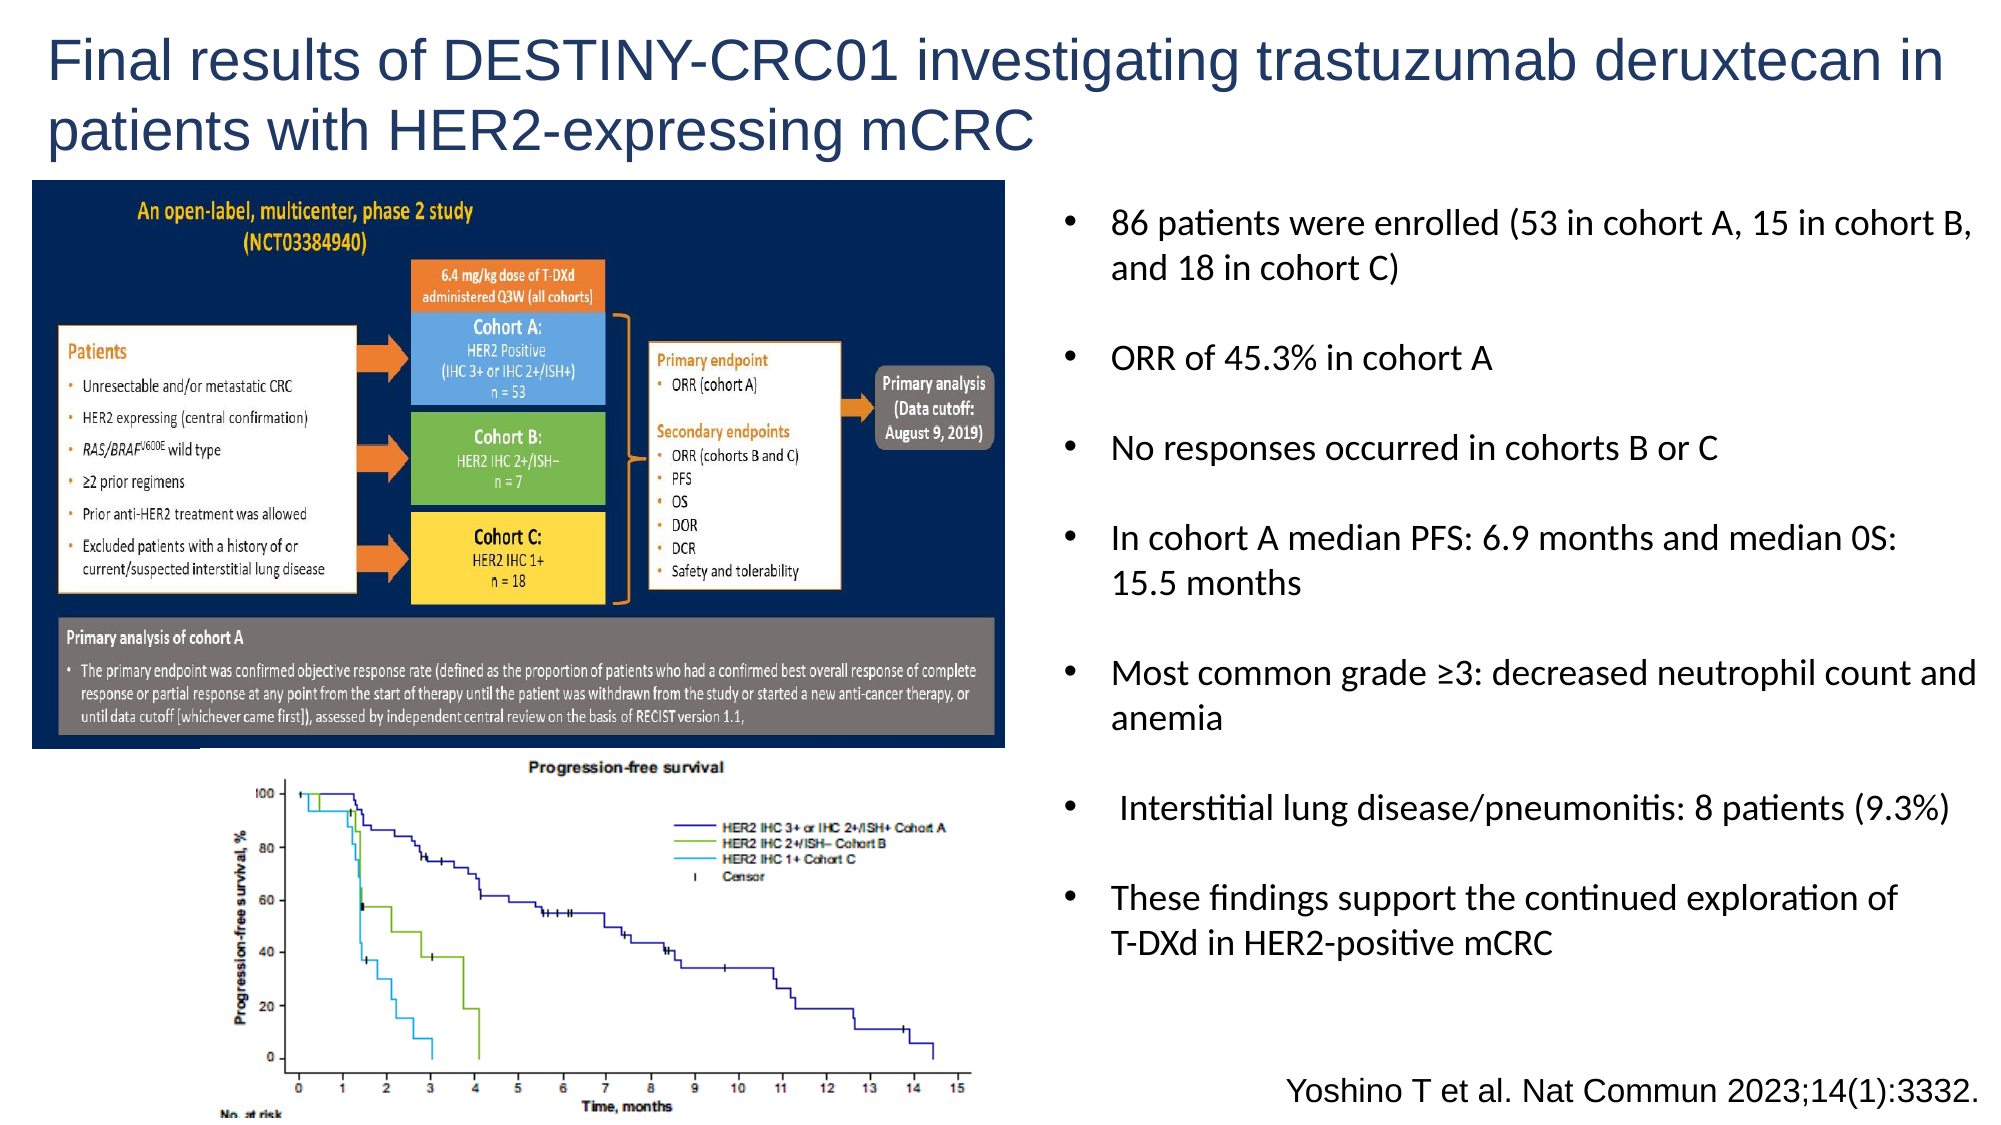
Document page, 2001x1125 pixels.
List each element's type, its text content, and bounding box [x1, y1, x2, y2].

text_box Yoshino T et al. Nat Commun 2023;14(1):3332. [1270, 1061, 1996, 1117]
text_box 86 patients were enrolled (53 in cohort A, 15 in cohort B, and 18 in cohort C) ORR of 45.3% in cohort A No responses occurred in cohorts B or C In cohort A median PFS: 6.9 months and median 0S: 15.5 months Most common grade ≥3: decreased neutrophil count and anemia Interstitial lung disease/pneumonitis: 8 patients (9.3%) These findings support the continued exploration of T-DXd in HER2-positive mCRC [1049, 190, 2000, 971]
picture [32, 180, 1050, 1118]
text_box Final results of DESTINY-CRC01 investigating trastuzumab deruxtecan in patients with HER2-expressing mCRC [32, 14, 2000, 170]
